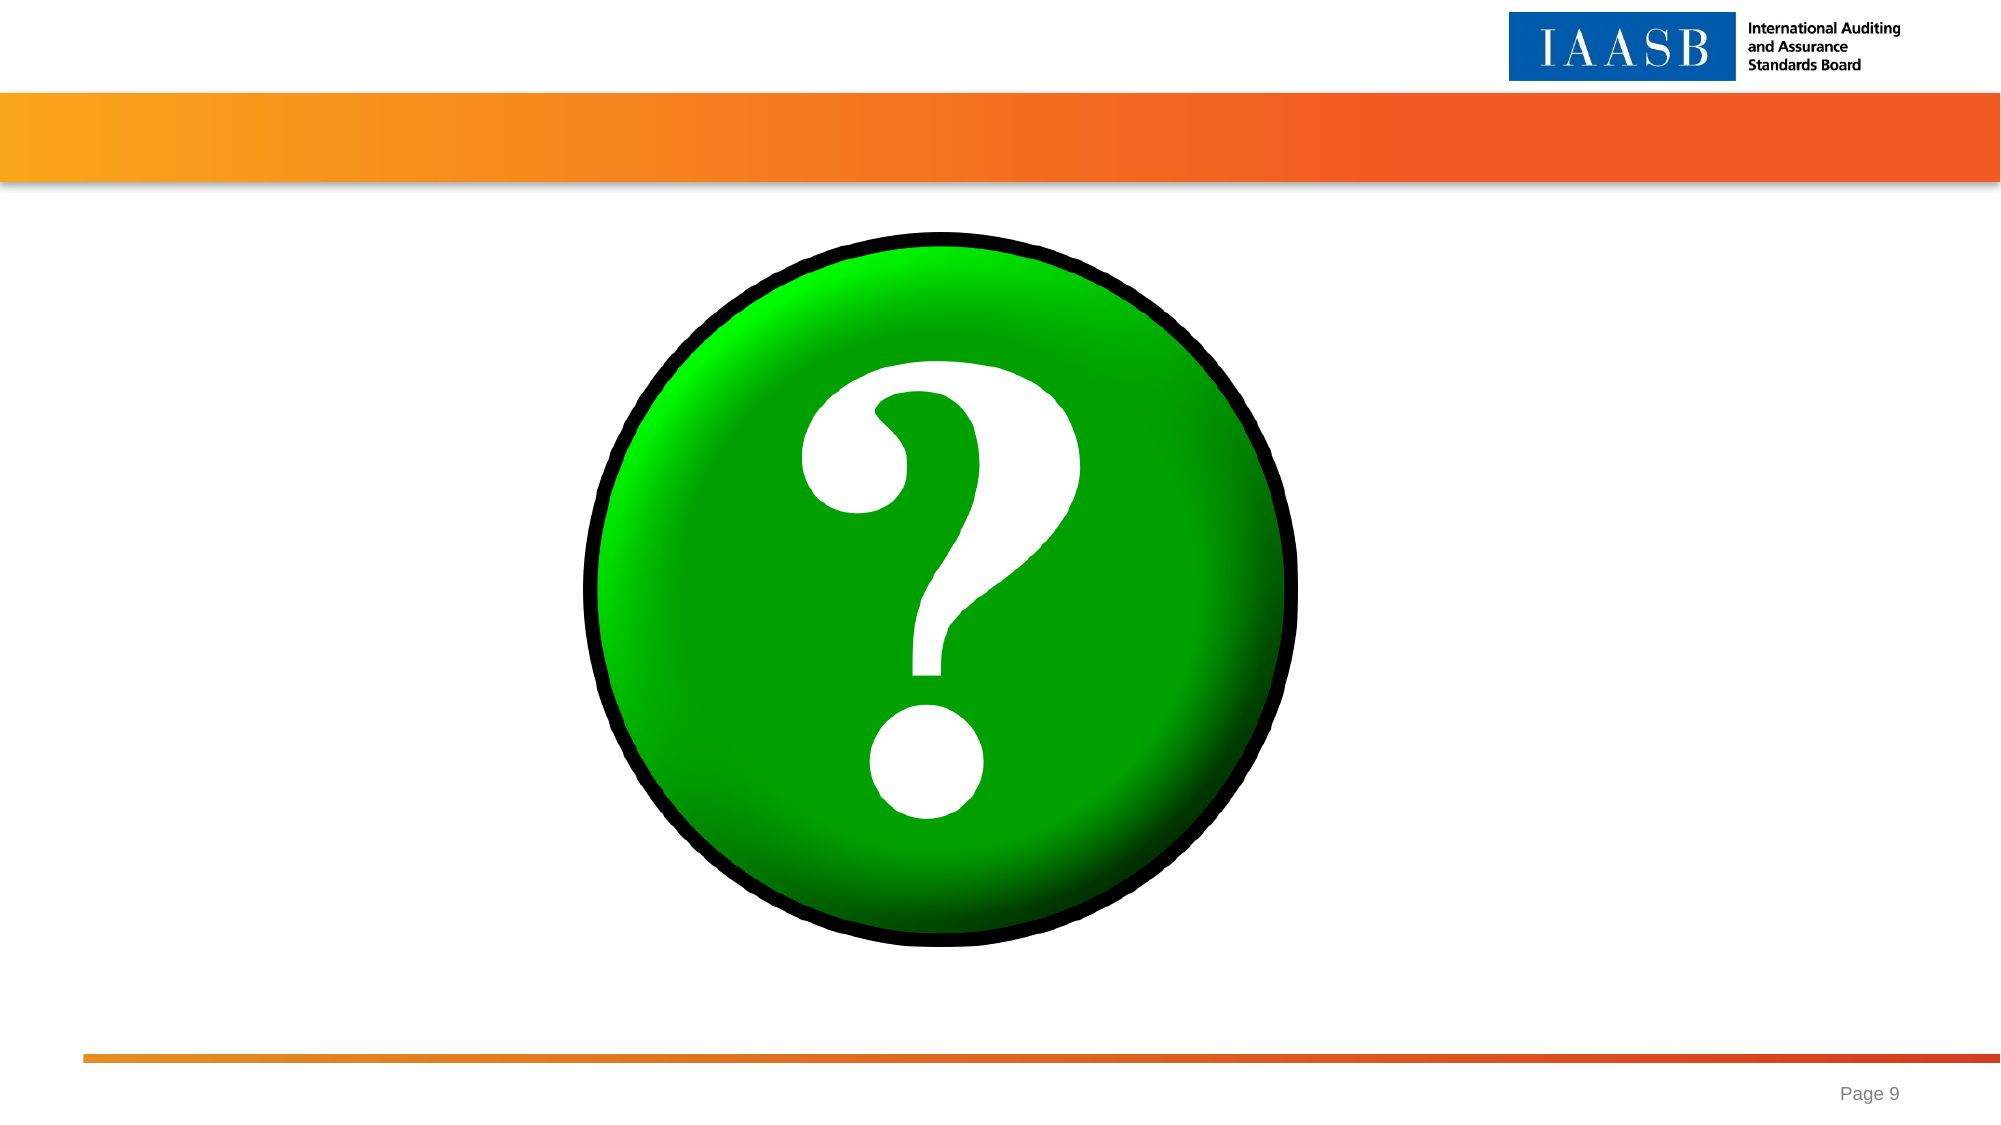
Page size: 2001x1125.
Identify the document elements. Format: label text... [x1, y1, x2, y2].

text_box Page 9 [1558, 1068, 1900, 1118]
picture [1509, 12, 1900, 81]
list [583, 232, 1299, 947]
